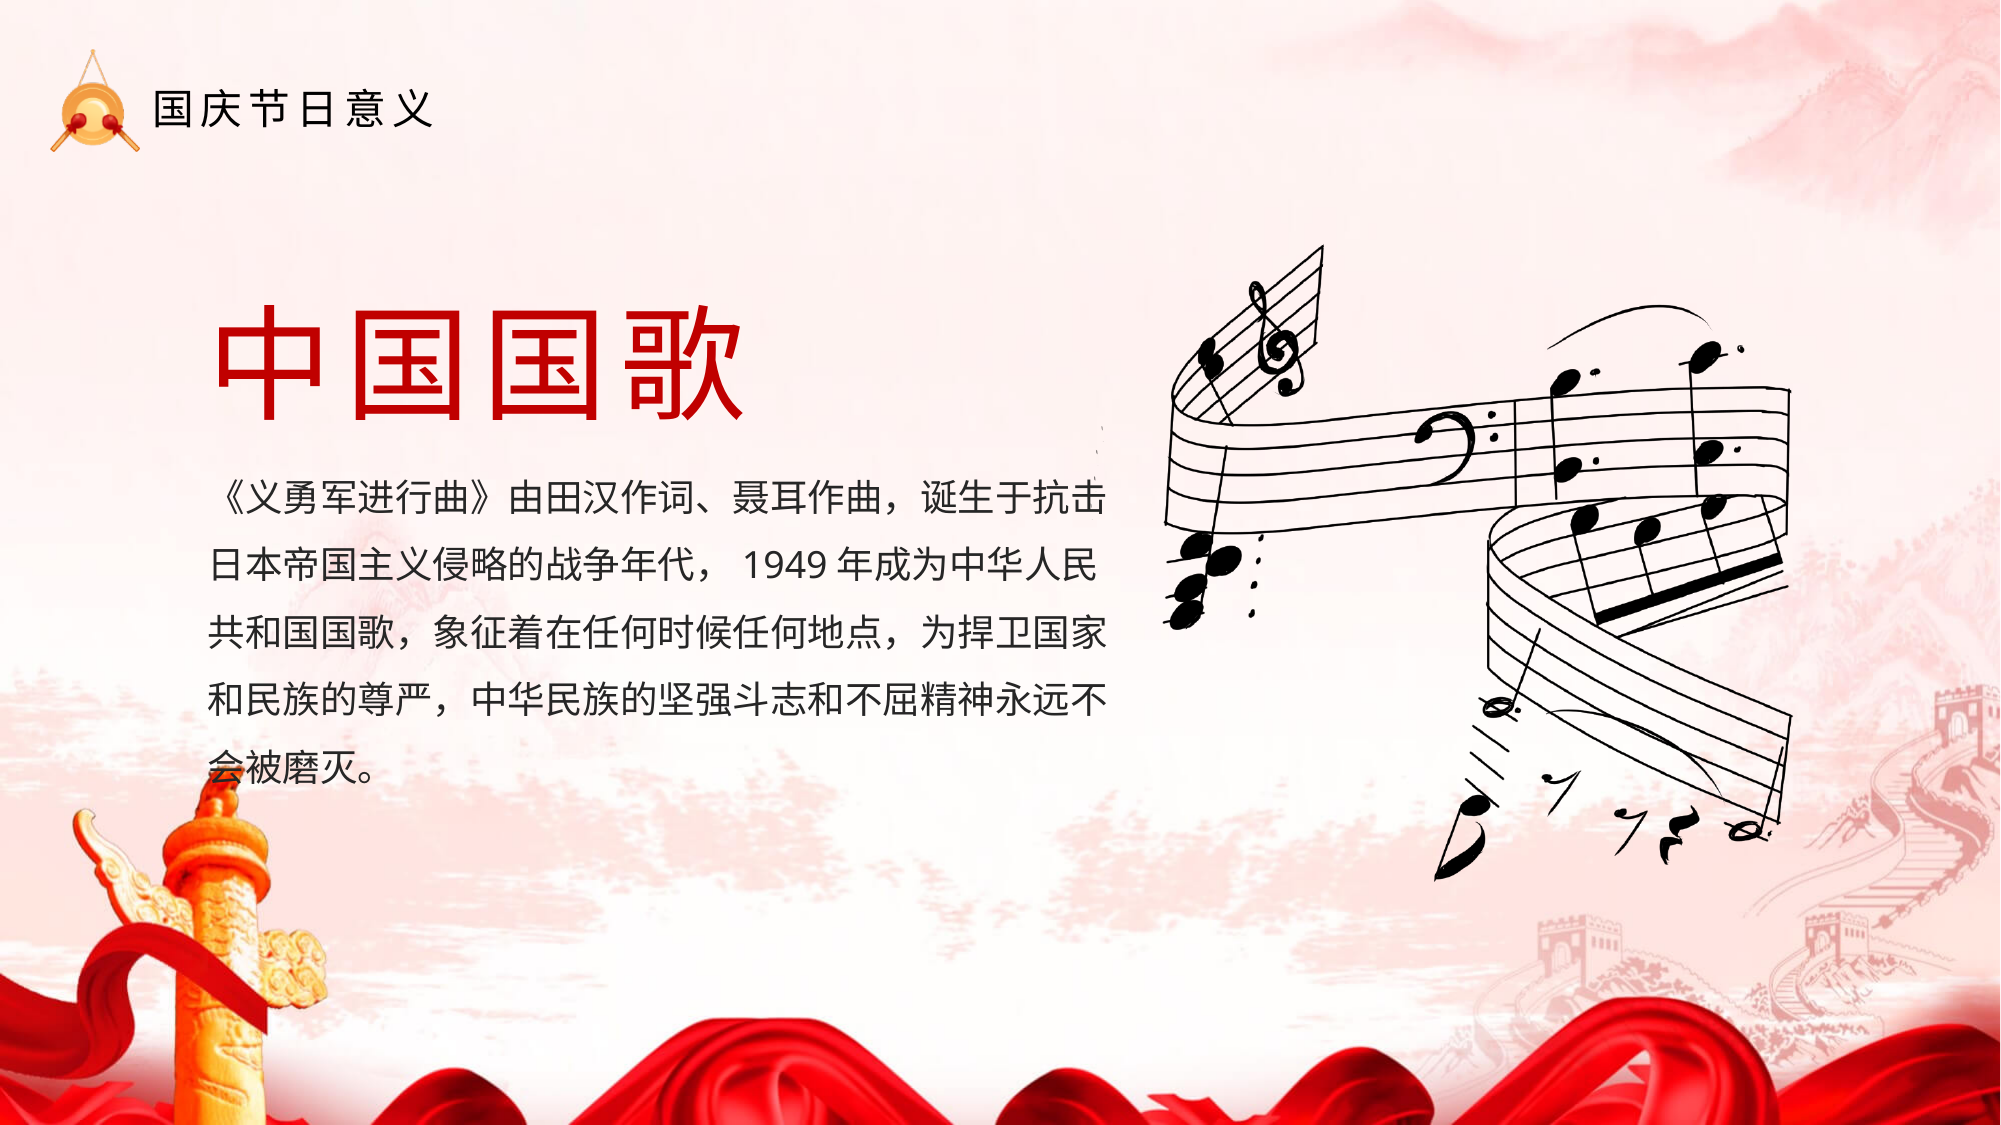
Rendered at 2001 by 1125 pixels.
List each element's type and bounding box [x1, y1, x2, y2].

text_box [192, 277, 1082, 801]
picture [0, 0, 2001, 1125]
text_box [49, 49, 601, 163]
